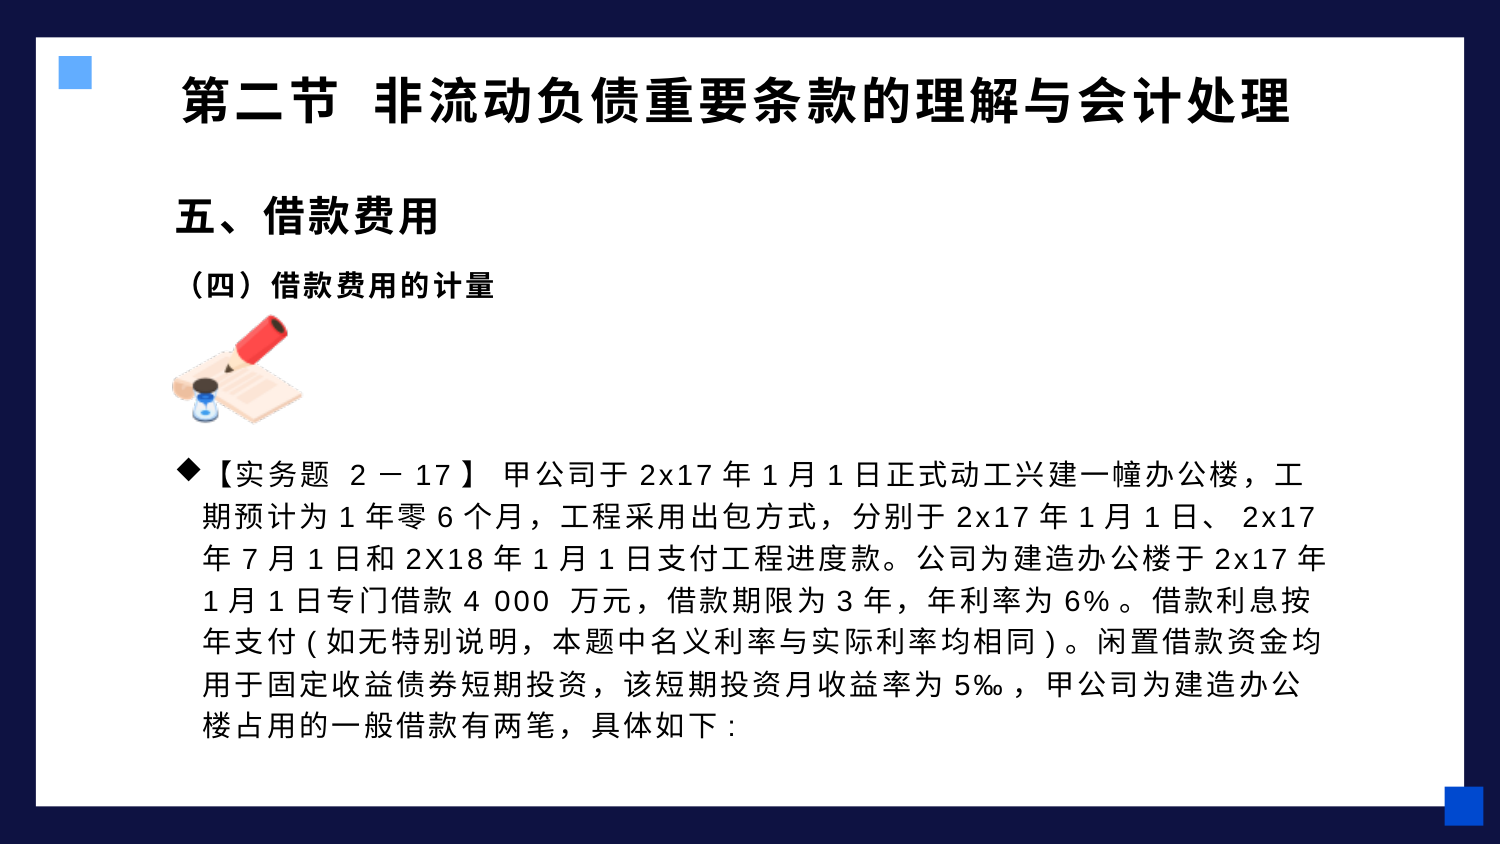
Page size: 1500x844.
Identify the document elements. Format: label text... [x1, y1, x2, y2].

list 五、借款费用 （四）借款费用的计量 【实务题 2－17】 甲公司于2x17年1月1日正式动工兴建一幢办公楼，工期预计为1年零6个月，工程采用出包方式，分别于2x17年1月1日、2x17年7月1日和2X18年1月1日支付工程进度款。公司为建造办公楼于2x17年1月1日专门借款4 000 万元，借款期限为3年，年利率为6%。借款利息按年支付(如无特别说明，本题中名义利率与实际利率均相同)。闲置借款资金均用于固定收益债券短期投资，该短期投资月收益率为5‰，甲公司为建造办公楼占用的一般借款有两笔，具体如下: [157, 179, 1343, 604]
title 第二节 非流动负债重要条款的理解与会计处理 [141, 48, 1327, 138]
picture [157, 291, 308, 442]
